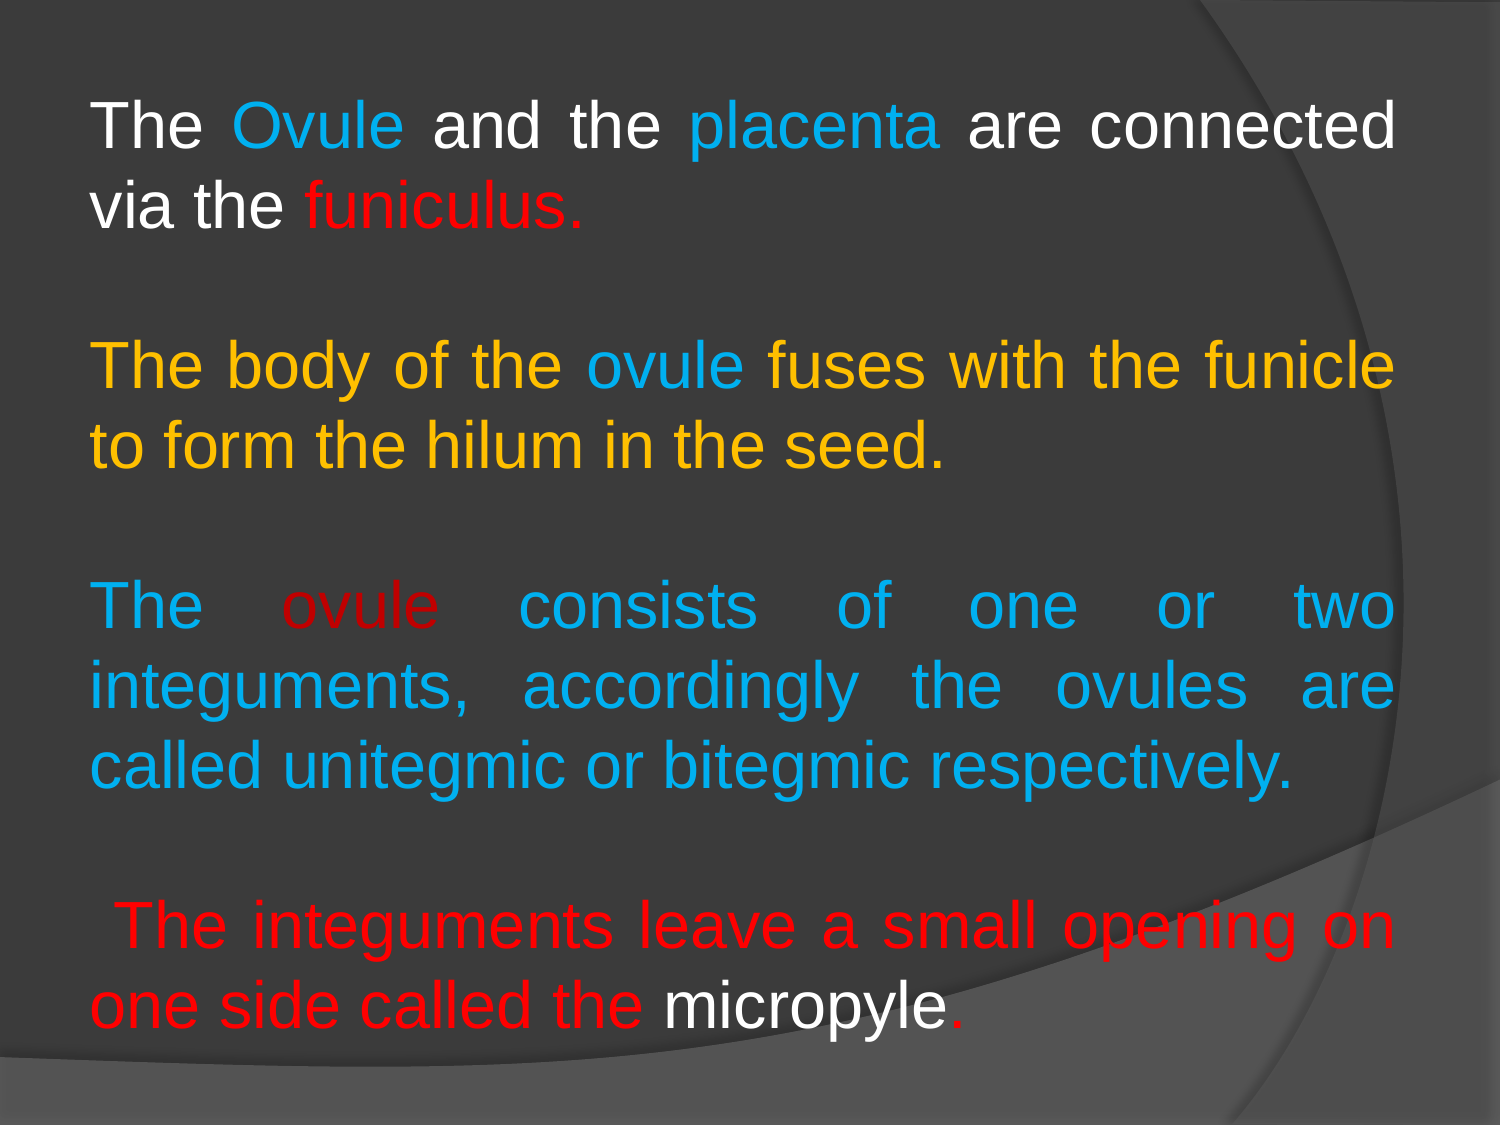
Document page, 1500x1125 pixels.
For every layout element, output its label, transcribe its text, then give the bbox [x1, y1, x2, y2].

text_box The Ovule and the placenta are connected via the funiculus. The body of the ovule fuses with the funicle to form the hilum in the seed. The ovule consists of one or two integuments, accordingly the ovules are called unitegmic or bitegmic respectively. The integuments leave a small opening on one side called the micropyle. [74, 74, 1413, 1050]
